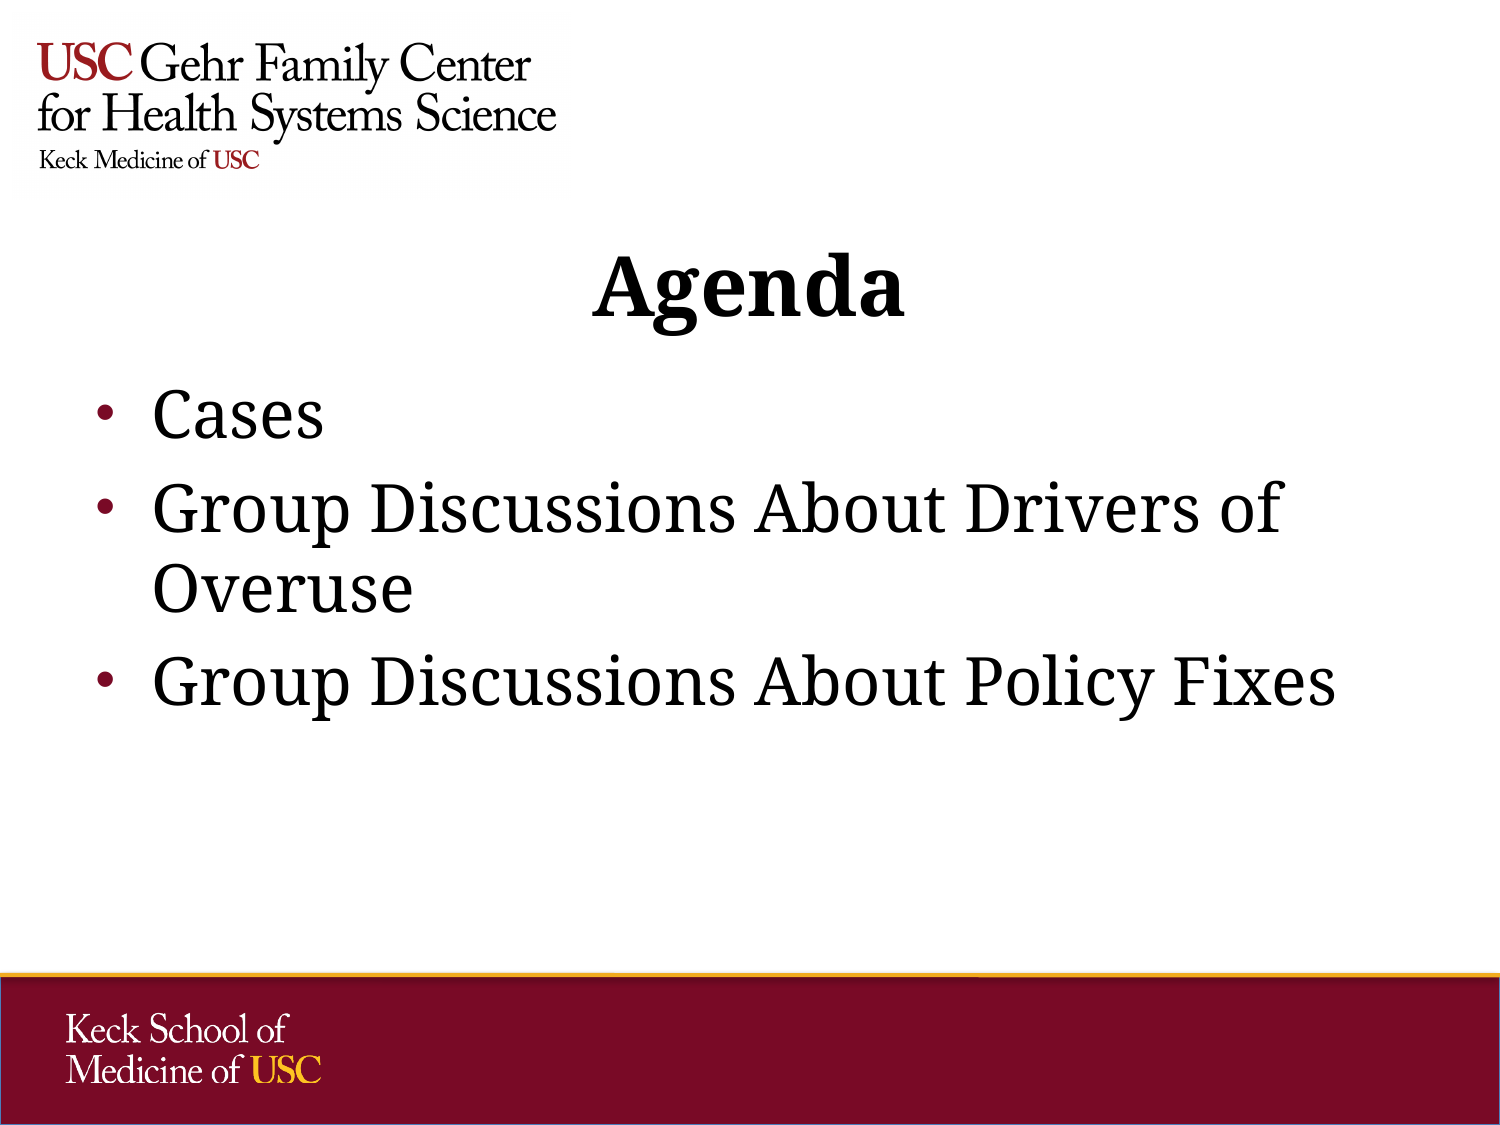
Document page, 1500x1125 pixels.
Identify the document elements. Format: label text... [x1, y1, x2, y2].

list Cases Group Discussions About Drivers of Overuse Group Discussions About Policy Fixes [80, 364, 1431, 765]
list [12, 12, 571, 201]
title Agenda [75, 202, 1425, 365]
